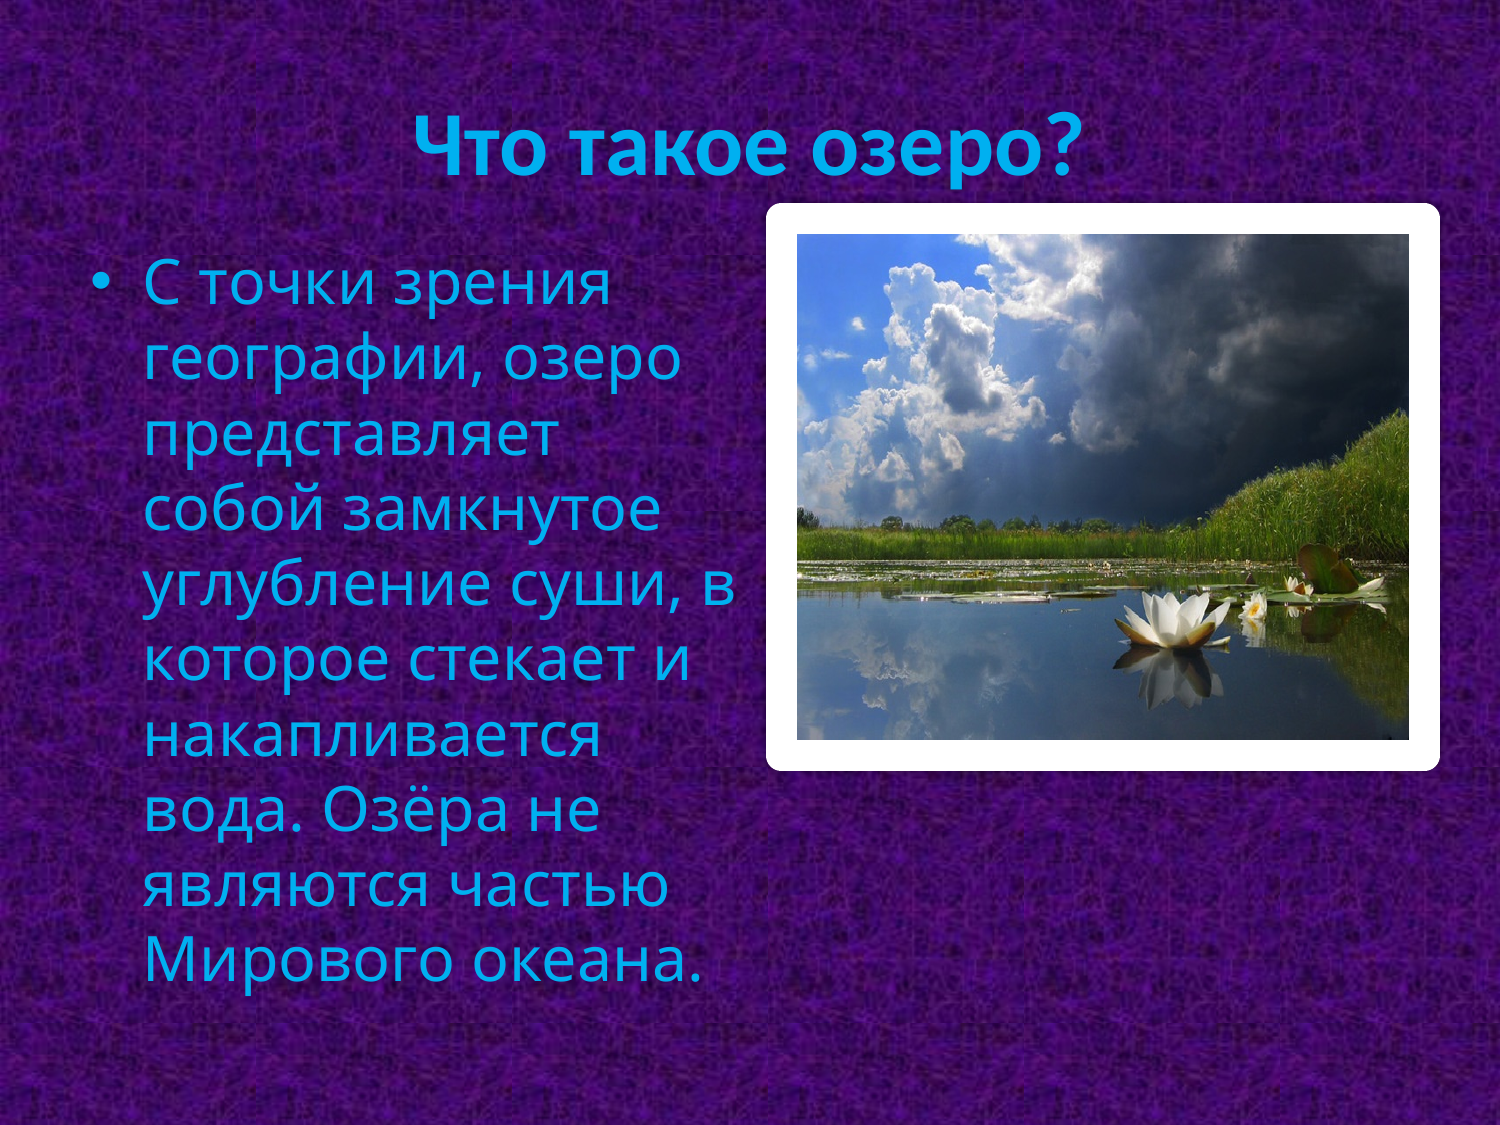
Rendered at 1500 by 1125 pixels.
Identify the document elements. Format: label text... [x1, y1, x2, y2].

list С точки зрения географии, озеро представляет собой замкнутое углубление суши, в которое стекает и накапливается вода. Озёра не являются частью Мирового океана. [75, 234, 762, 1005]
title Что такое озеро? [75, 45, 1425, 233]
picture [0, 0, 1500, 1125]
